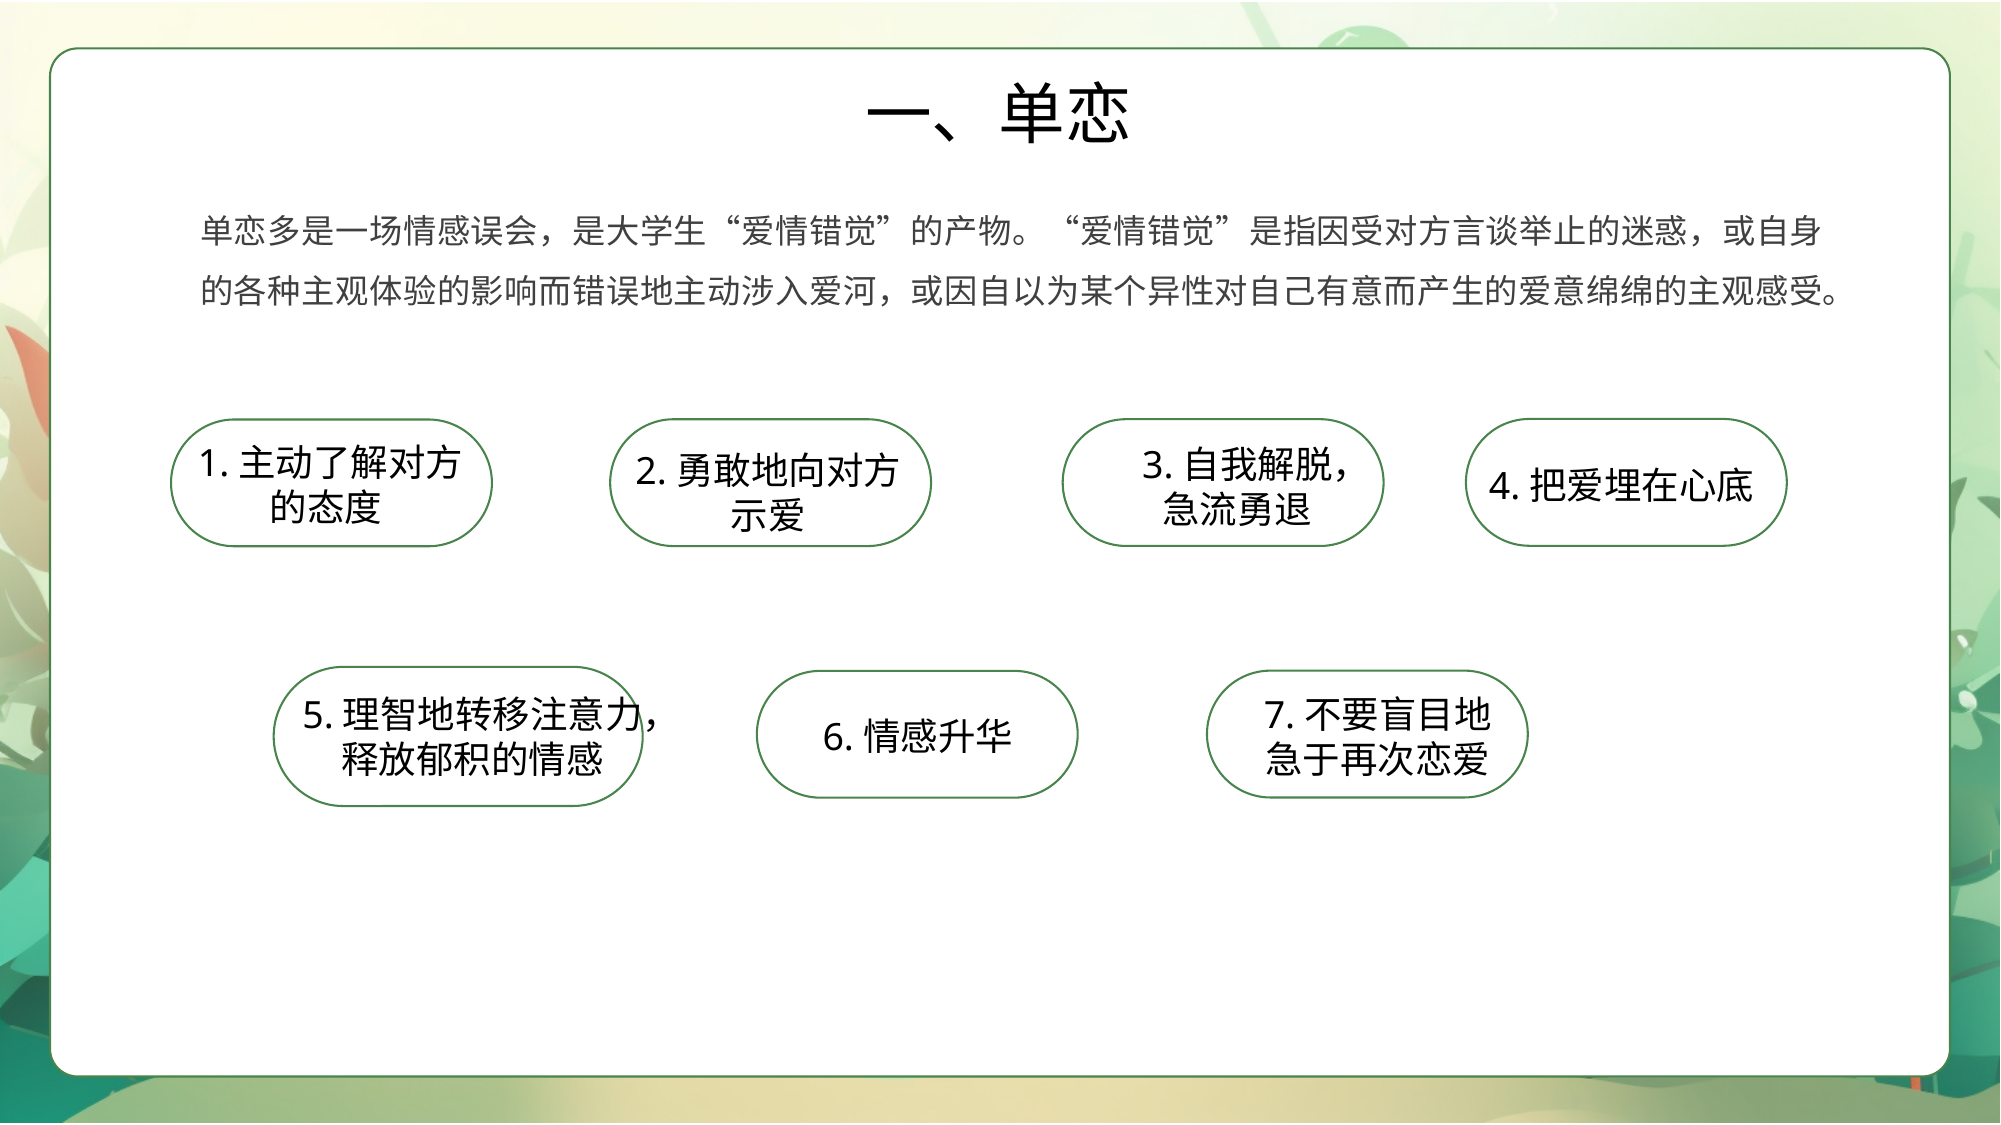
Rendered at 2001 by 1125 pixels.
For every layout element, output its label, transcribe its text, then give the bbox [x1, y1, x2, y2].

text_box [610, 419, 932, 547]
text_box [756, 670, 1078, 798]
picture [0, 2, 2000, 1123]
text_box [158, 419, 493, 547]
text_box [1465, 418, 1787, 546]
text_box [1062, 419, 1384, 546]
text_box 单恋多是一场情感误会，是大学生“爱情错觉”的产物。“爱情错觉”是指因受对方言谈举止的迷惑，或自身的各种主观体验的影响而错误地主动涉入爱河，或因自以为某个异性对自己有意而产生的爱意绵绵的主观感受。 [185, 183, 1838, 318]
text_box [1206, 670, 1528, 798]
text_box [273, 666, 661, 807]
text_box 一、单恋 [437, 64, 1561, 160]
